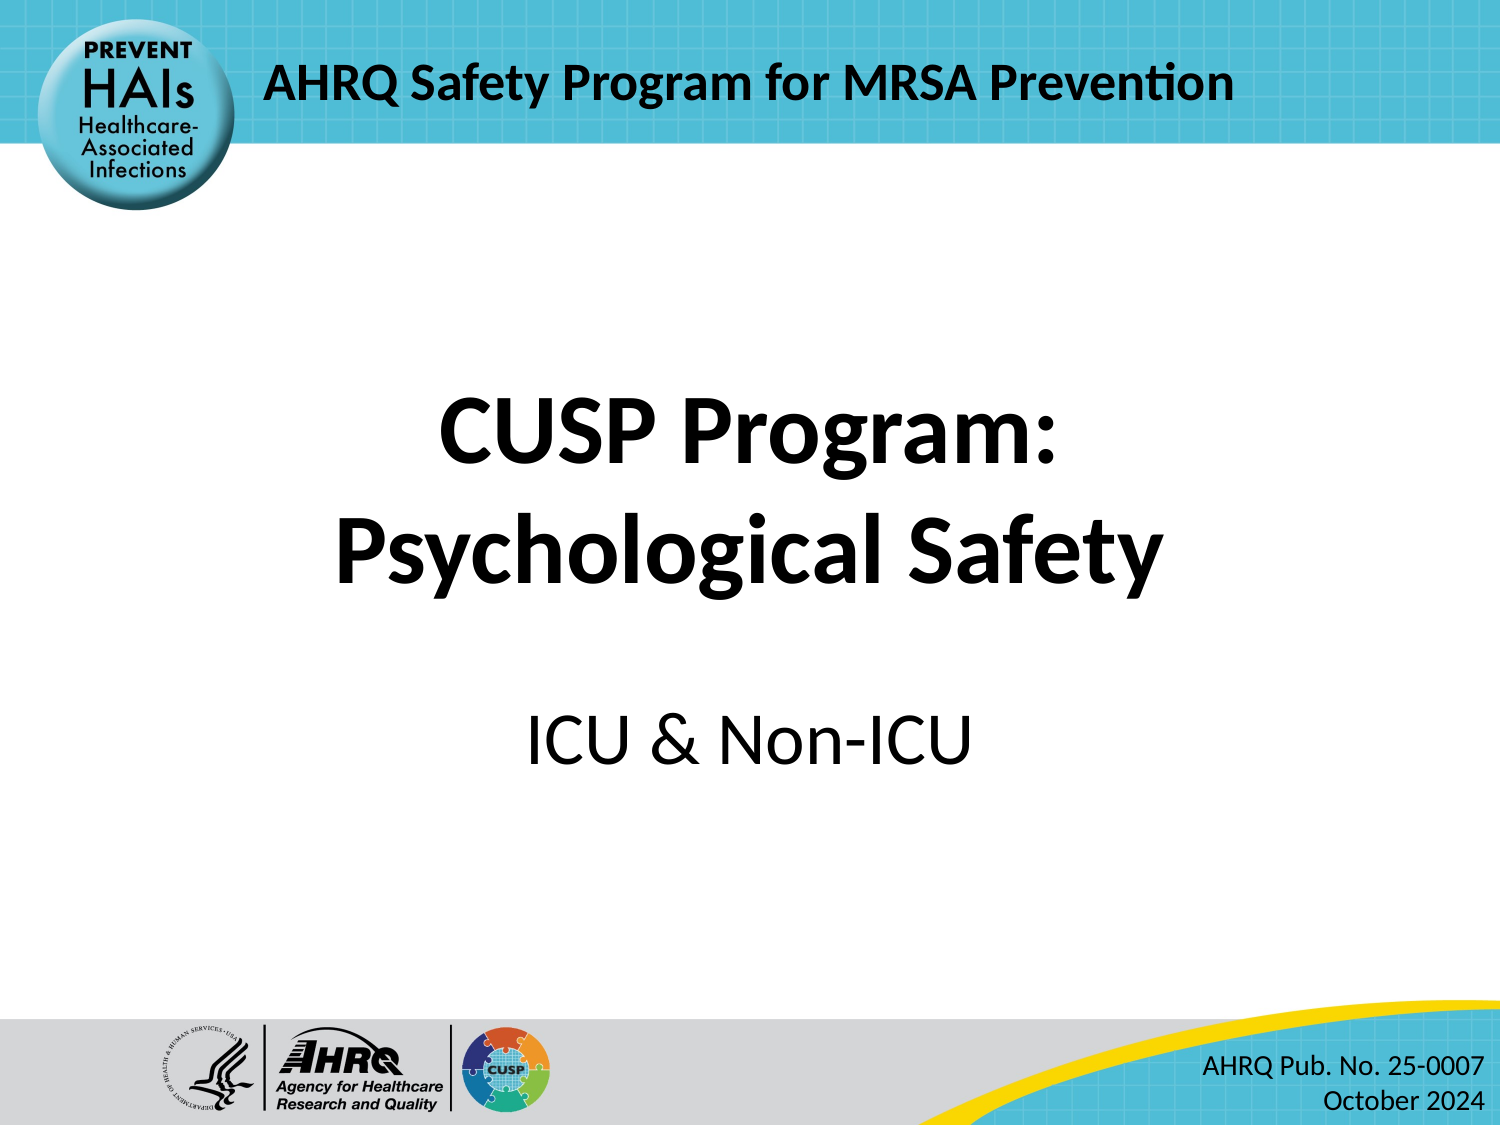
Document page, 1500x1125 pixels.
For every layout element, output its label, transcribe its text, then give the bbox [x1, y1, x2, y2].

title AHRQ Safety Program for MRSA Prevention [225, 0, 1275, 150]
picture [0, 0, 1500, 1125]
text_box AHRQ Pub. No. 25-0007 October 2024 [1121, 1039, 1500, 1124]
list ICU & Non-ICU [172, 681, 1328, 847]
list CUSP Program: Psychological Safety [172, 306, 1328, 660]
